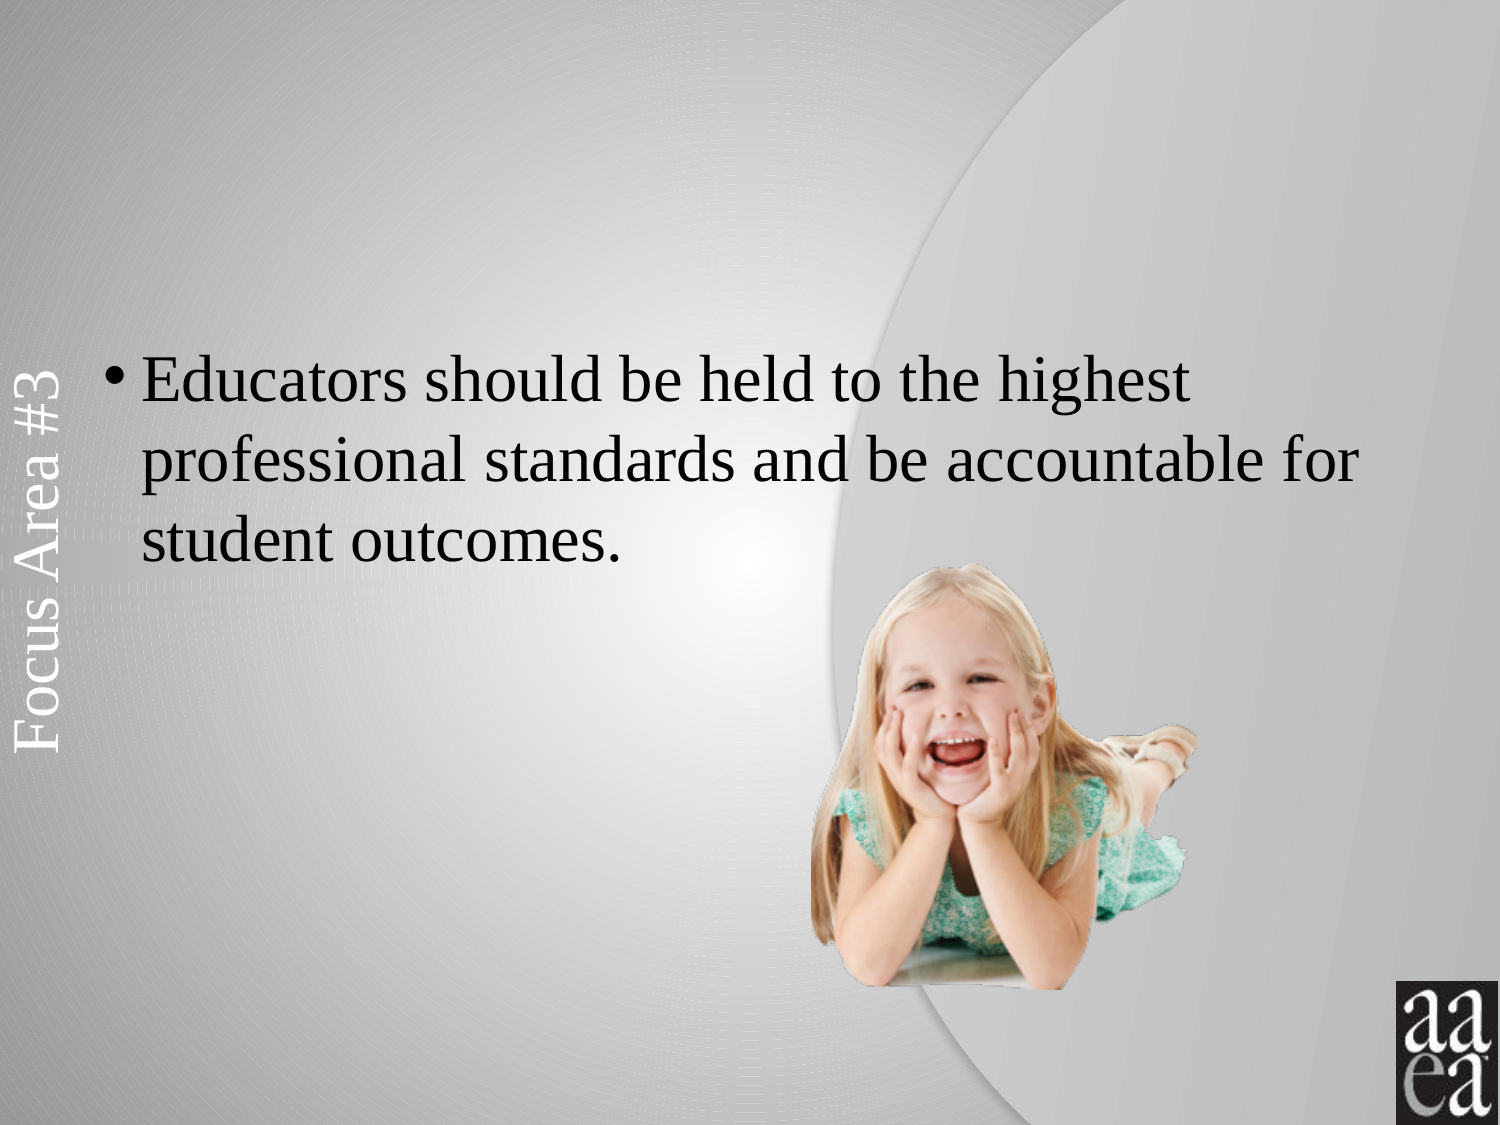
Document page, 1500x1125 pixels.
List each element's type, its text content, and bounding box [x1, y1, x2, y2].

picture [1396, 981, 1498, 1125]
text_box Focus Area #3 [0, 140, 77, 985]
picture [811, 563, 1198, 991]
list Educators should be held to the highest professional standards and be accountable for student outcomes. [77, 319, 1449, 665]
